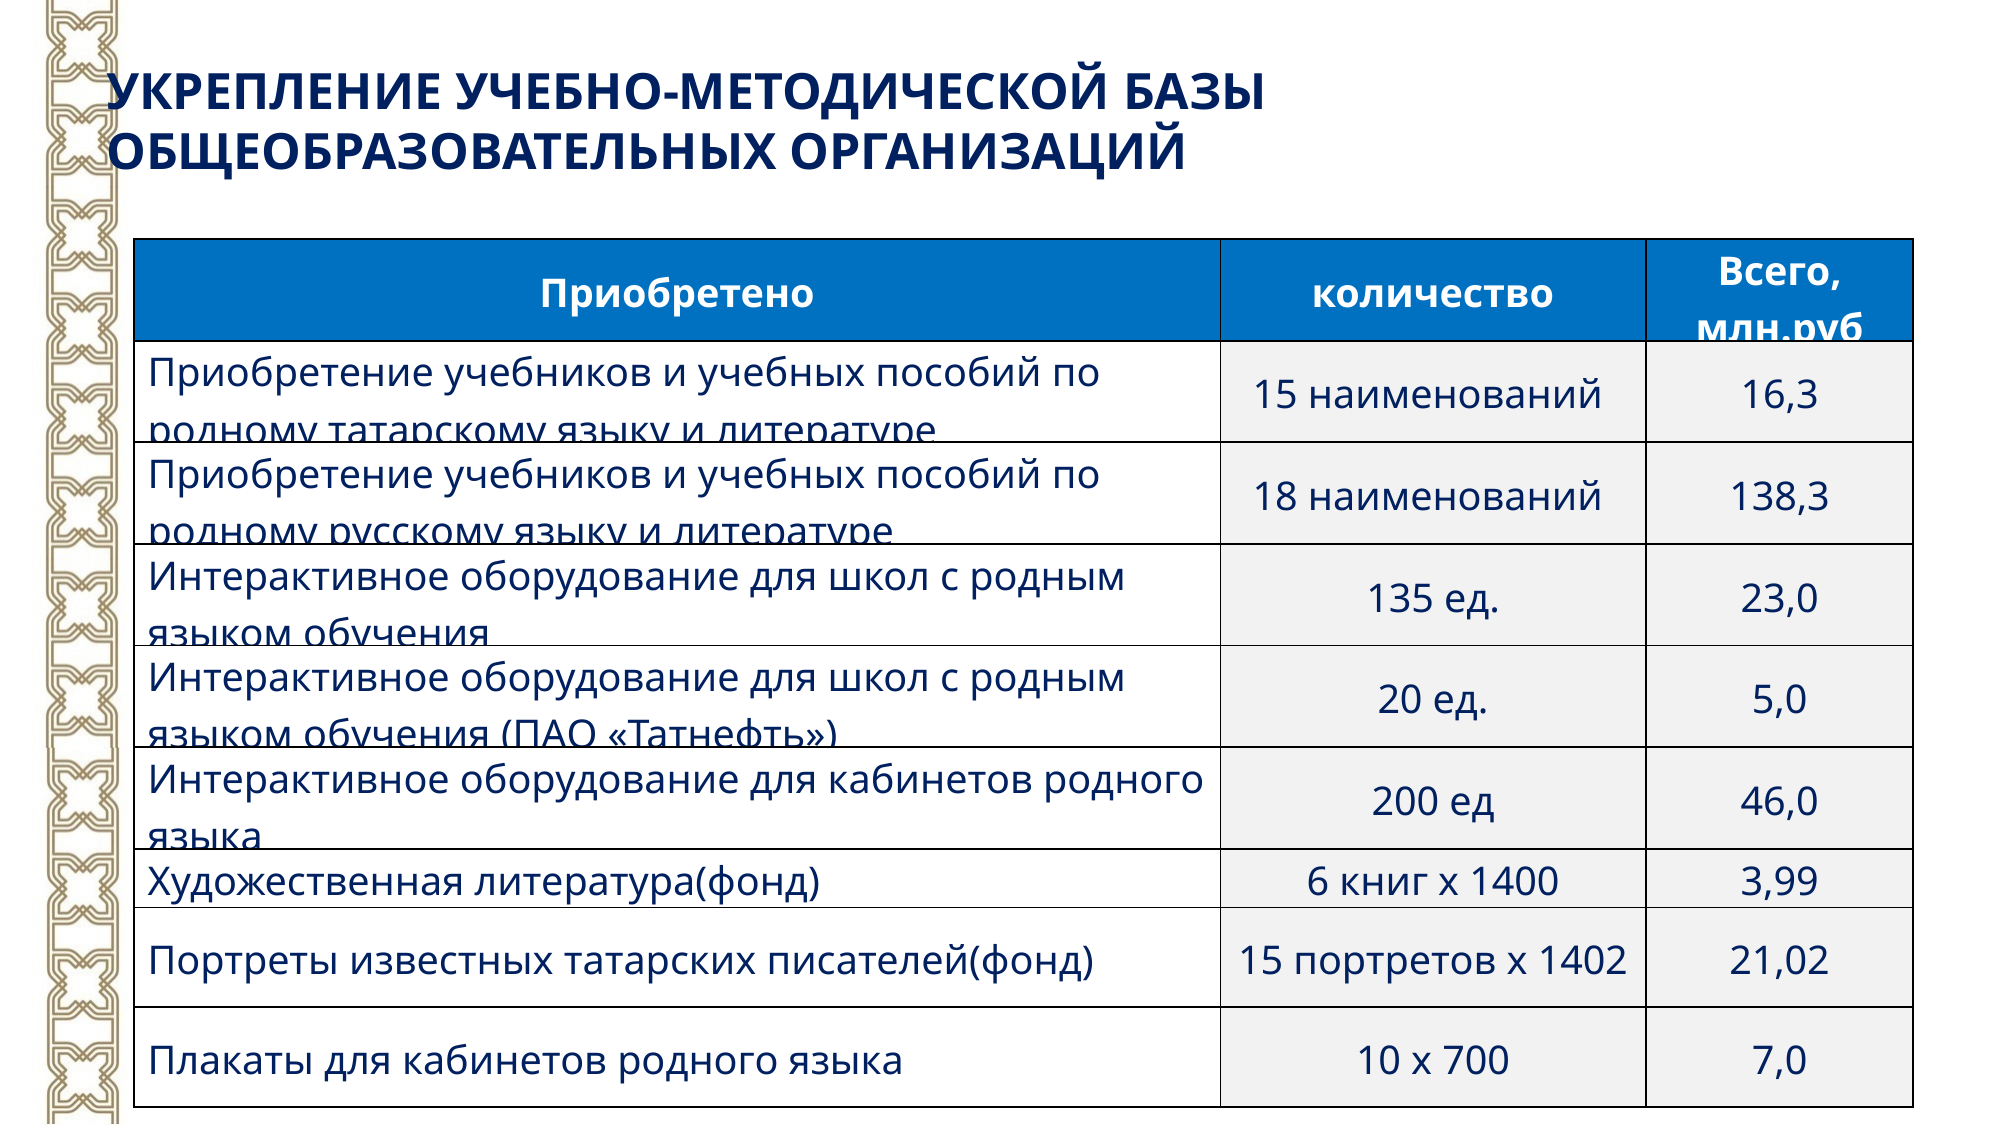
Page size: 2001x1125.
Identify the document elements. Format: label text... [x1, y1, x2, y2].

table_header количество [1221, 240, 1645, 340]
table_cell Интерактивное оборудование для кабинетов родного языка [135, 748, 1220, 848]
table_cell 7,0 [1647, 1008, 1912, 1106]
table_cell Интерактивное оборудование для школ с родным языком обучения [135, 545, 1220, 645]
table_cell 18 наименований [1221, 443, 1645, 543]
table_cell Портреты известных татарских писателей(фонд) [135, 908, 1220, 1006]
table_cell 10 х 700 [1221, 1008, 1645, 1106]
table_cell 16,3 [1647, 342, 1912, 441]
table_cell 200 ед [1221, 748, 1645, 848]
table_cell 5,0 [1647, 646, 1912, 746]
table_cell Плакаты для кабинетов родного языка [135, 1008, 1220, 1106]
table_cell Интерактивное оборудование для школ с родным языком обучения (ПАО «Татнефть») [135, 646, 1220, 746]
table_cell 135 ед. [1221, 545, 1645, 645]
table_cell Приобретение учебников и учебных пособий по родному русскому языку и литературе [135, 443, 1220, 543]
table_header Приобретено [135, 240, 1220, 340]
picture [0, 0, 2001, 1125]
table_cell Художественная литература(фонд) [135, 850, 1220, 907]
table_cell 20 ед. [1221, 646, 1645, 746]
table_cell 21,02 [1647, 908, 1912, 1006]
table_cell 15 портретов х 1402 [1221, 908, 1645, 1006]
table_cell 15 наименований [1221, 342, 1645, 441]
table_cell 23,0 [1647, 545, 1912, 645]
table_cell Приобретение учебников и учебных пособий по родному татарскому языку и литературе [135, 342, 1220, 441]
text_box УКРЕПЛЕНИЕ УЧЕБНО-МЕТОДИЧЕСКОЙ БАЗЫ ОБЩЕОБРАЗОВАТЕЛЬНЫХ ОРГАНИЗАЦИЙ [91, 51, 1295, 187]
table_cell 6 книг х 1400 [1221, 850, 1645, 907]
table_cell 3,99 [1647, 850, 1912, 907]
table_header Всего, млн.руб [1647, 240, 1912, 340]
table_cell 46,0 [1647, 748, 1912, 848]
table_cell 138,3 [1647, 443, 1912, 543]
